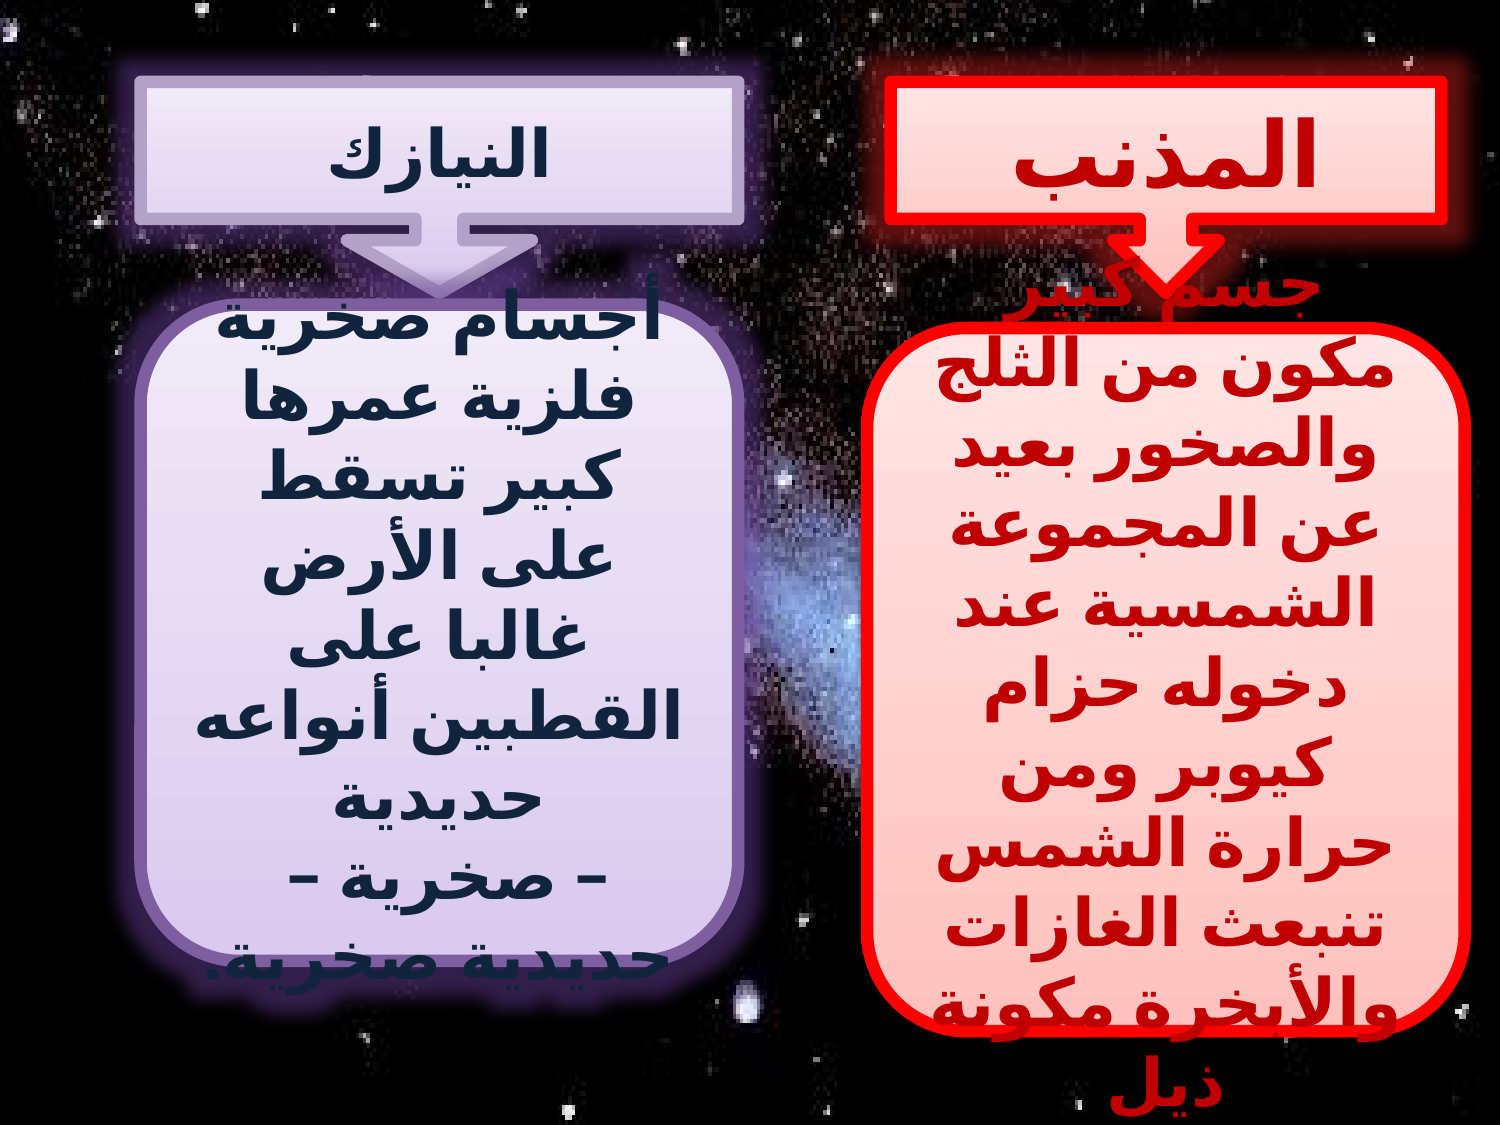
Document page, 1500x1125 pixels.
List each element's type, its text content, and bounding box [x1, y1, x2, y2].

picture [0, 0, 1500, 1125]
text_box المذنب [889, 81, 1443, 294]
text_box جسم كبير مكون من الثلج والصخور بعيد عن المجموعة الشمسية عند دخوله حزام كيوبر ومن حرارة الشمس تنبعث الغازات والأبخرة مكونة ذيل [866, 327, 1466, 1032]
text_box أجسام صخرية فلزية عمرها كبير تسقط على الأرض غالبا على القطبين أنواعه حديدية – صخرية – حديدية صخرية. [139, 303, 739, 962]
text_box النيازك [139, 81, 739, 272]
